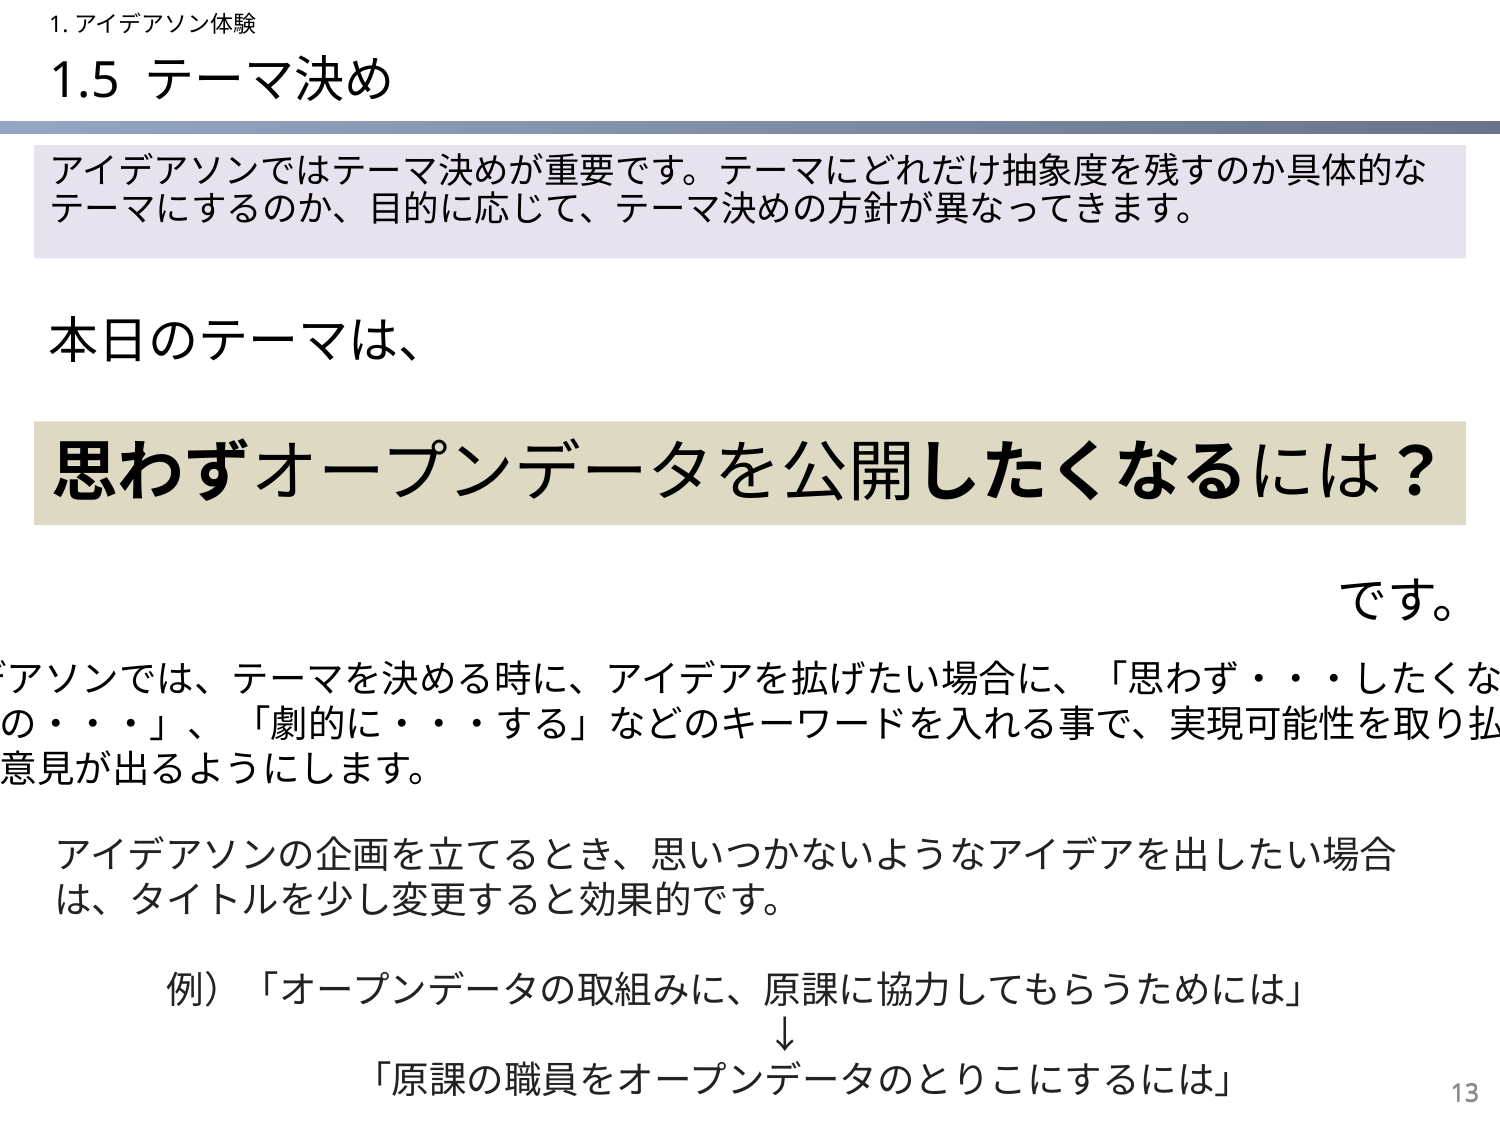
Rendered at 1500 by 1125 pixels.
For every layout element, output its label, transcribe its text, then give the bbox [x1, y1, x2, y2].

title 1.5 テーマ決め [34, 46, 1275, 116]
list 1.アイデアソン体験 [34, 4, 1271, 41]
list アイデアソンではテーマ決めが重要です。テーマにどれだけ抽象度を残すのか具体的なテーマにするのか、目的に応じて、テーマ決めの方針が異なってきます。 [34, 145, 1466, 259]
text_box です。 [1322, 561, 1472, 637]
text_box 思わずオープンデータを公開したくなるには？ [34, 421, 1466, 525]
text_box 本日のテーマは、 [34, 301, 785, 377]
text_box ※アイデアソンでは、テーマを決める時に、アイデアを拡げたい場合に、「思わず・・・したくなる」や、 「究極の・・・」、 「劇的に・・・する」などのキーワードを入れる事で、実現可能性を取り払った、 大胆な意見が出るようにします。 [0, 647, 1500, 798]
slide_number 13 [1411, 1070, 1495, 1118]
text_box アイデアソンの企画を立てるとき、思いつかないようなアイデアを出したい場合は、タイトルを少し変更すると効果的です。 例）「オープンデータの取組みに、原課に協力してもらうためには」 ↓ 「原課の職員をオープンデータのとりこにするには」 [39, 823, 1436, 1109]
